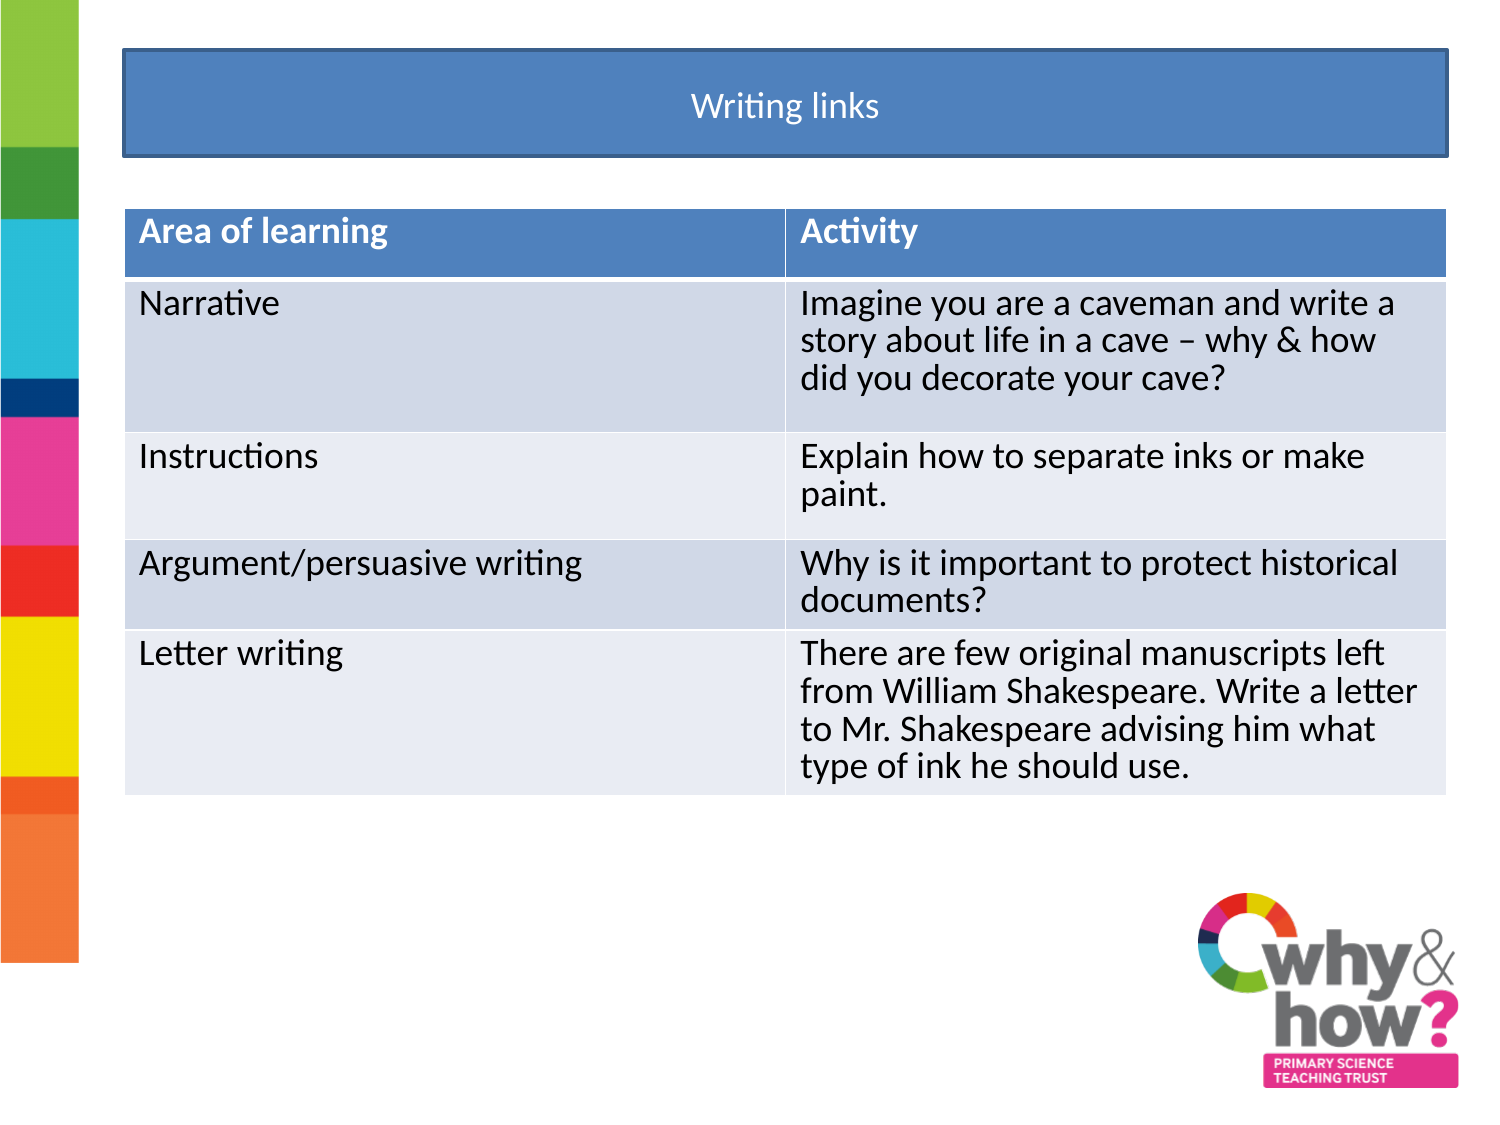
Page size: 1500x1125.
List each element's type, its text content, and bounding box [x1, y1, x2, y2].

table_cell Letter writing [125, 631, 785, 795]
table_cell Argument/persuasive writing [125, 540, 785, 629]
table_header Area of learning [125, 209, 785, 277]
table_cell Explain how to separate inks or make paint. [786, 433, 1446, 539]
table_header Activity [786, 209, 1446, 277]
table_cell Why is it important to protect historical documents? [786, 540, 1446, 629]
table_cell There are few original manuscripts left from William Shakespeare. Write a letter to Mr. Shakespeare advising him what type of ink he should use. [786, 631, 1446, 795]
text_box Writing links [122, 48, 1449, 158]
table_cell Narrative [125, 282, 785, 432]
table_cell Imagine you are a caveman and write a story about life in a cave – why & how did you decorate your cave? [786, 282, 1446, 432]
picture [1, 0, 78, 962]
picture [1198, 893, 1459, 1088]
table_cell Instructions [125, 433, 785, 539]
